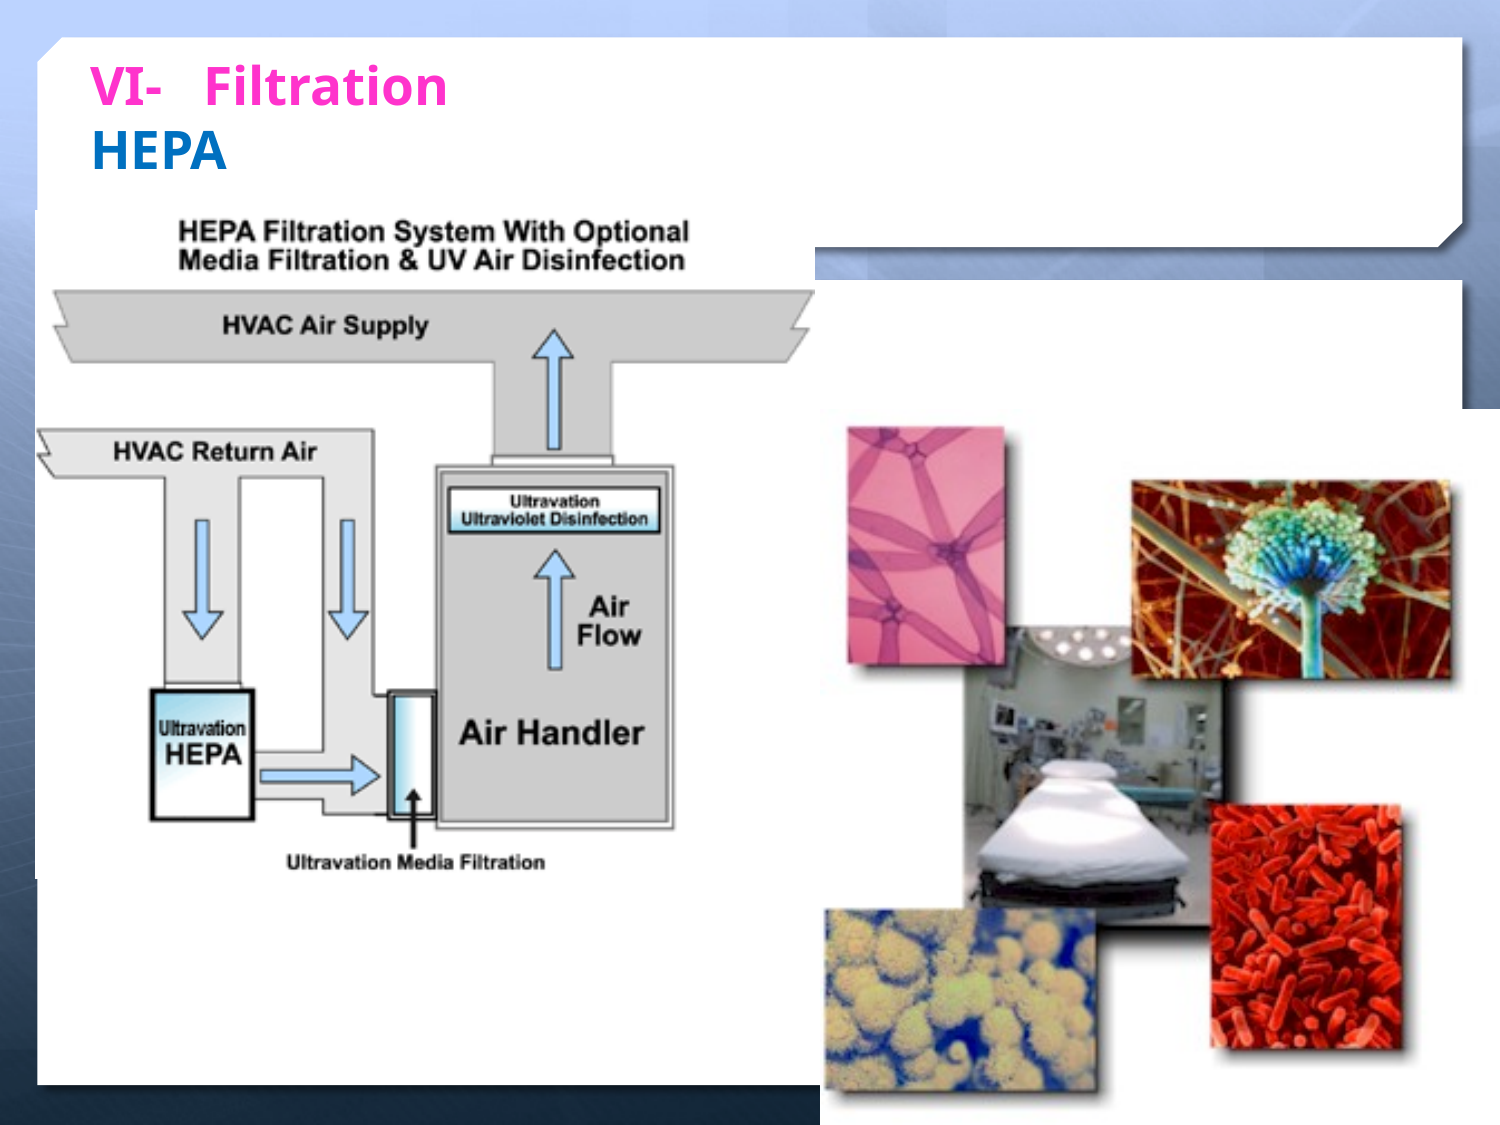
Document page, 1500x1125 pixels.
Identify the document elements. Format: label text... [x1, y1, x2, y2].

picture [34, 210, 815, 880]
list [819, 409, 1500, 1125]
title VI- Filtration HEPA [75, 45, 1425, 188]
